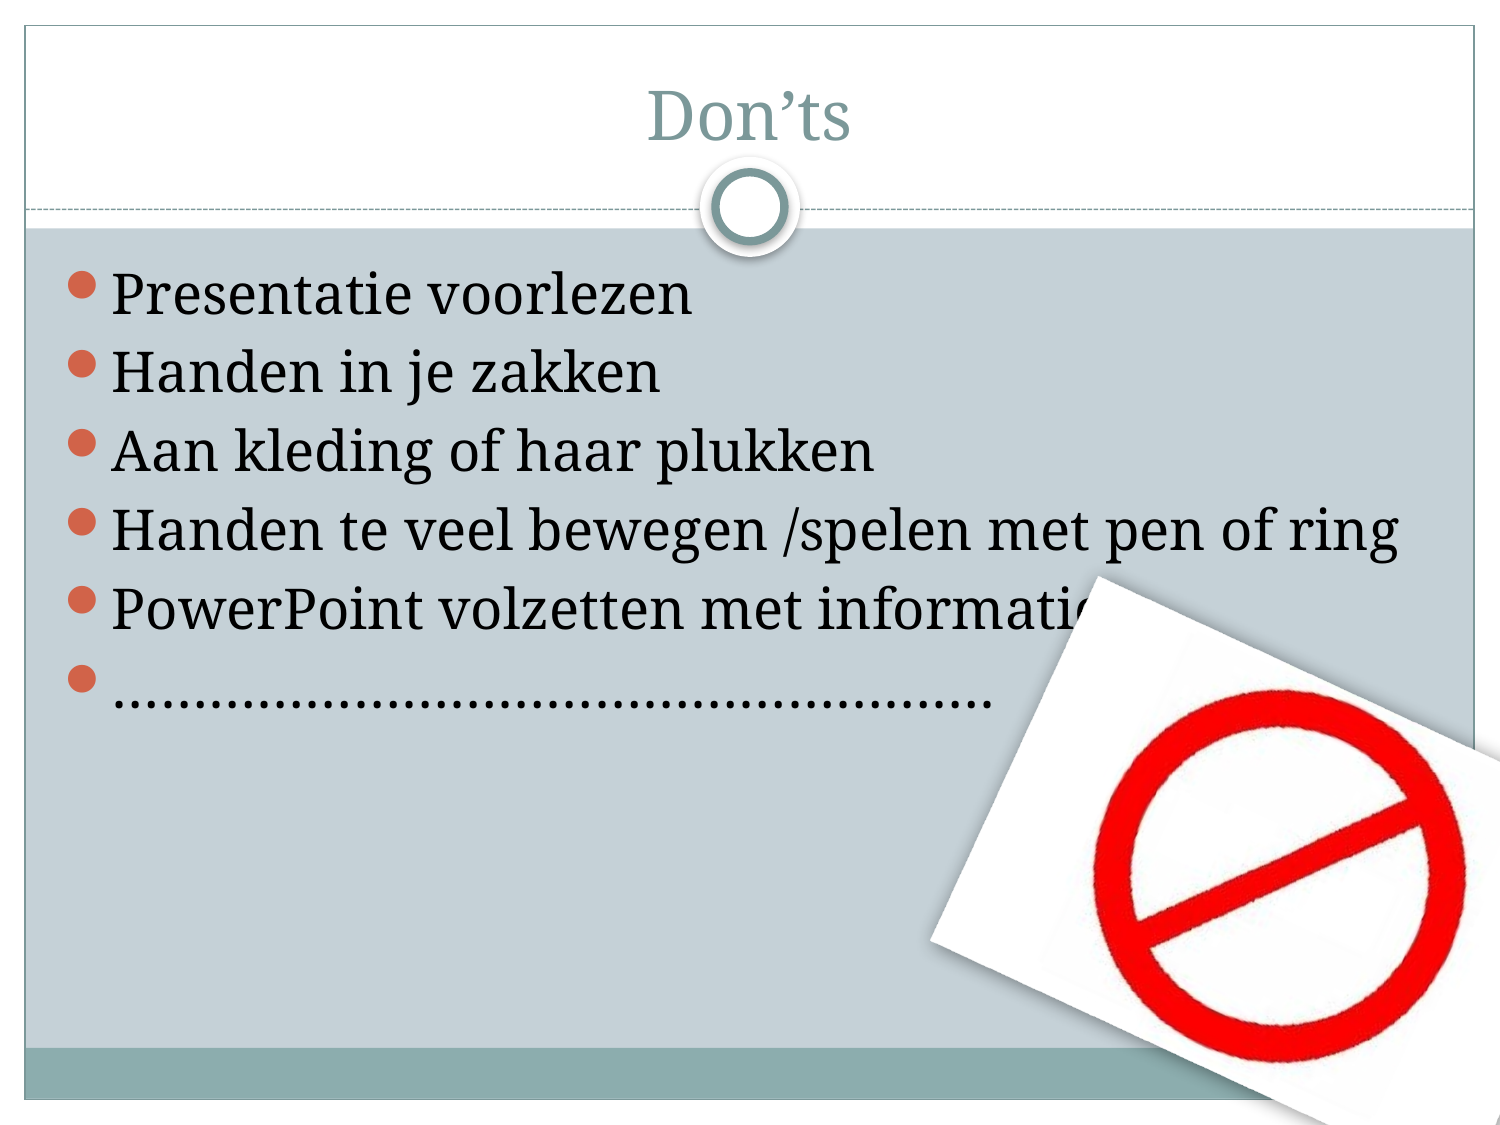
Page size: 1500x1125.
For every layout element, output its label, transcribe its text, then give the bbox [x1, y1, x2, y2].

picture [931, 577, 1500, 1125]
list Presentatie voorlezen Handen in je zakken Aan kleding of haar plukken Handen te veel bewegen /spelen met pen of ring PowerPoint volzetten met informatie ………………………………………………. [49, 250, 1445, 1001]
title Don’ts [49, 37, 1450, 162]
